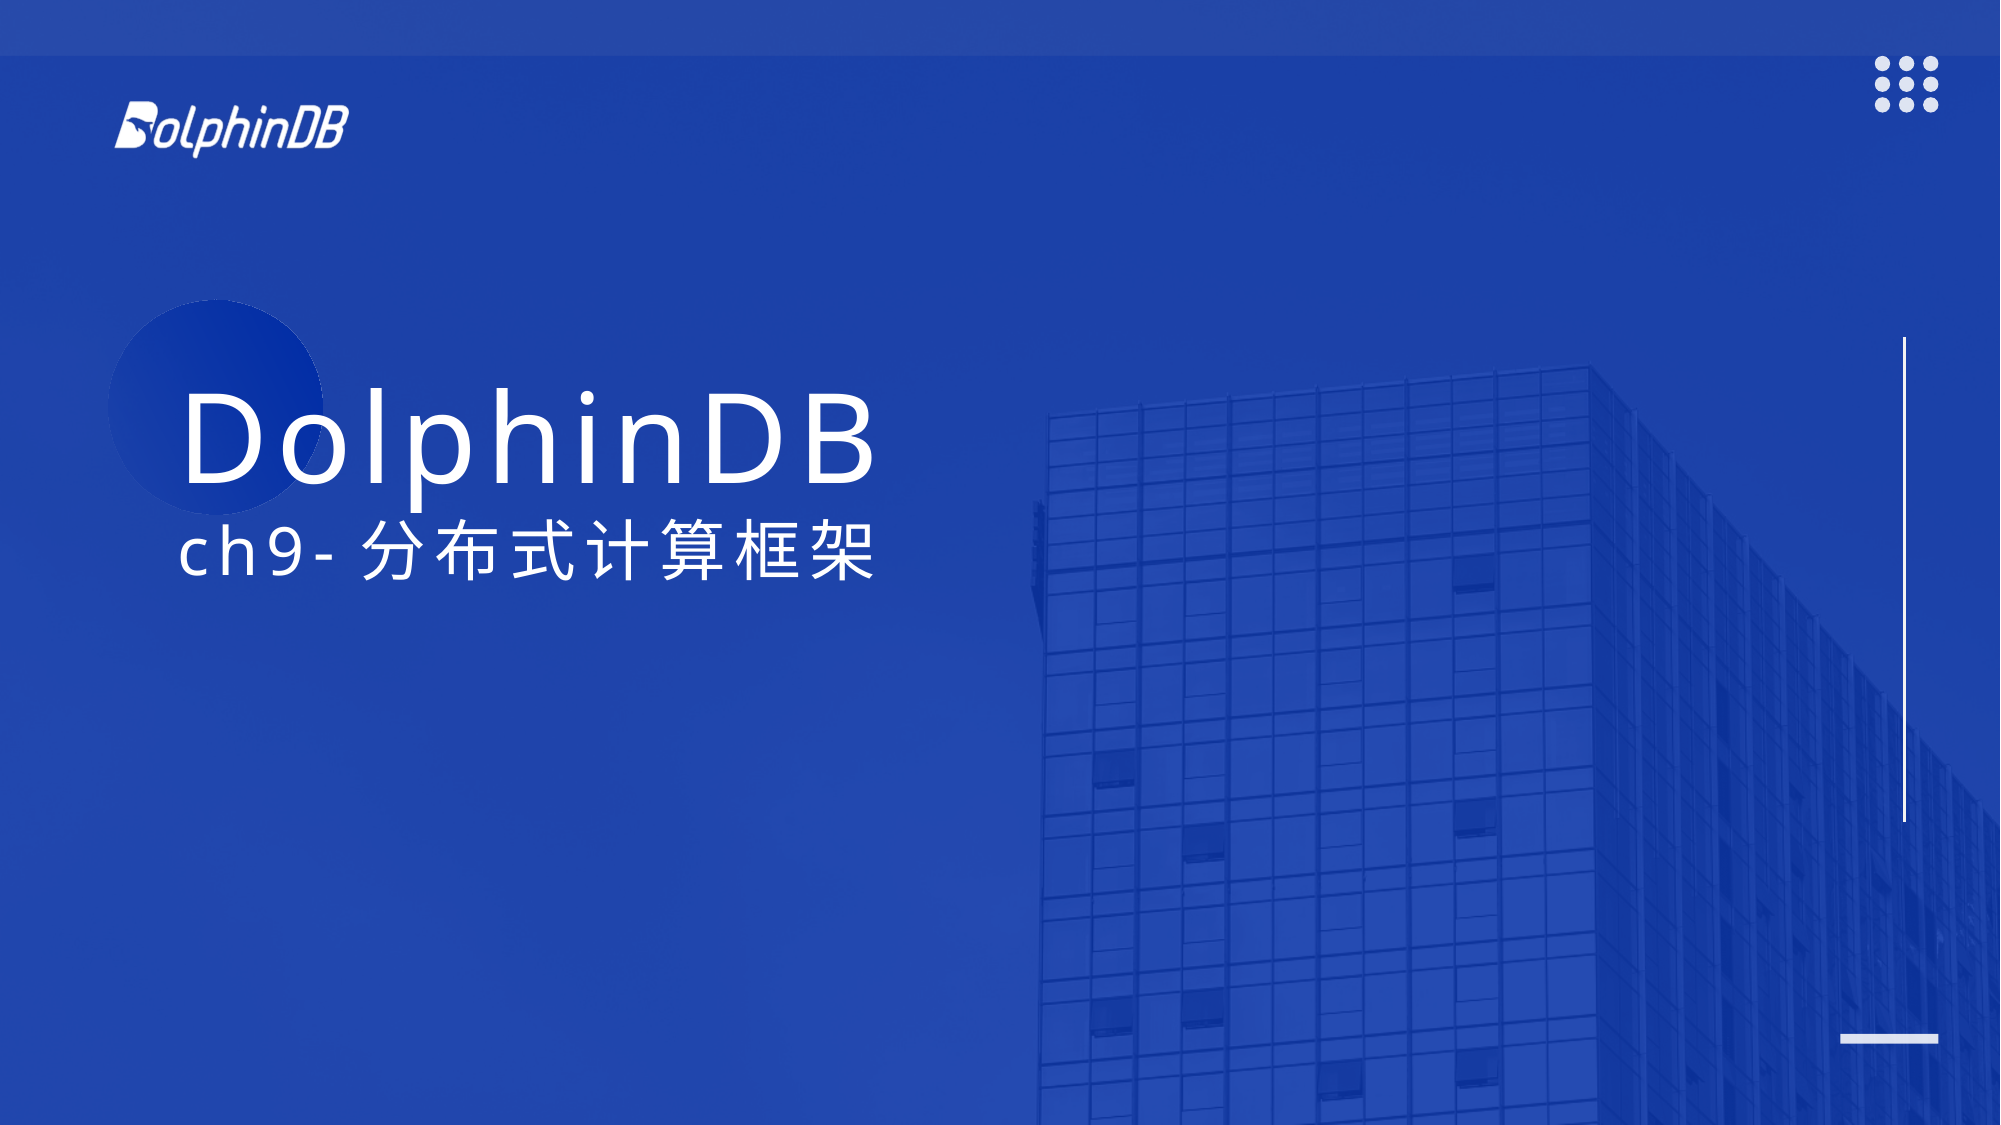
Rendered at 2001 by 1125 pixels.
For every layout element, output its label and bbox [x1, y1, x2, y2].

picture [0, 0, 2000, 1125]
text_box [1874, 55, 1939, 113]
